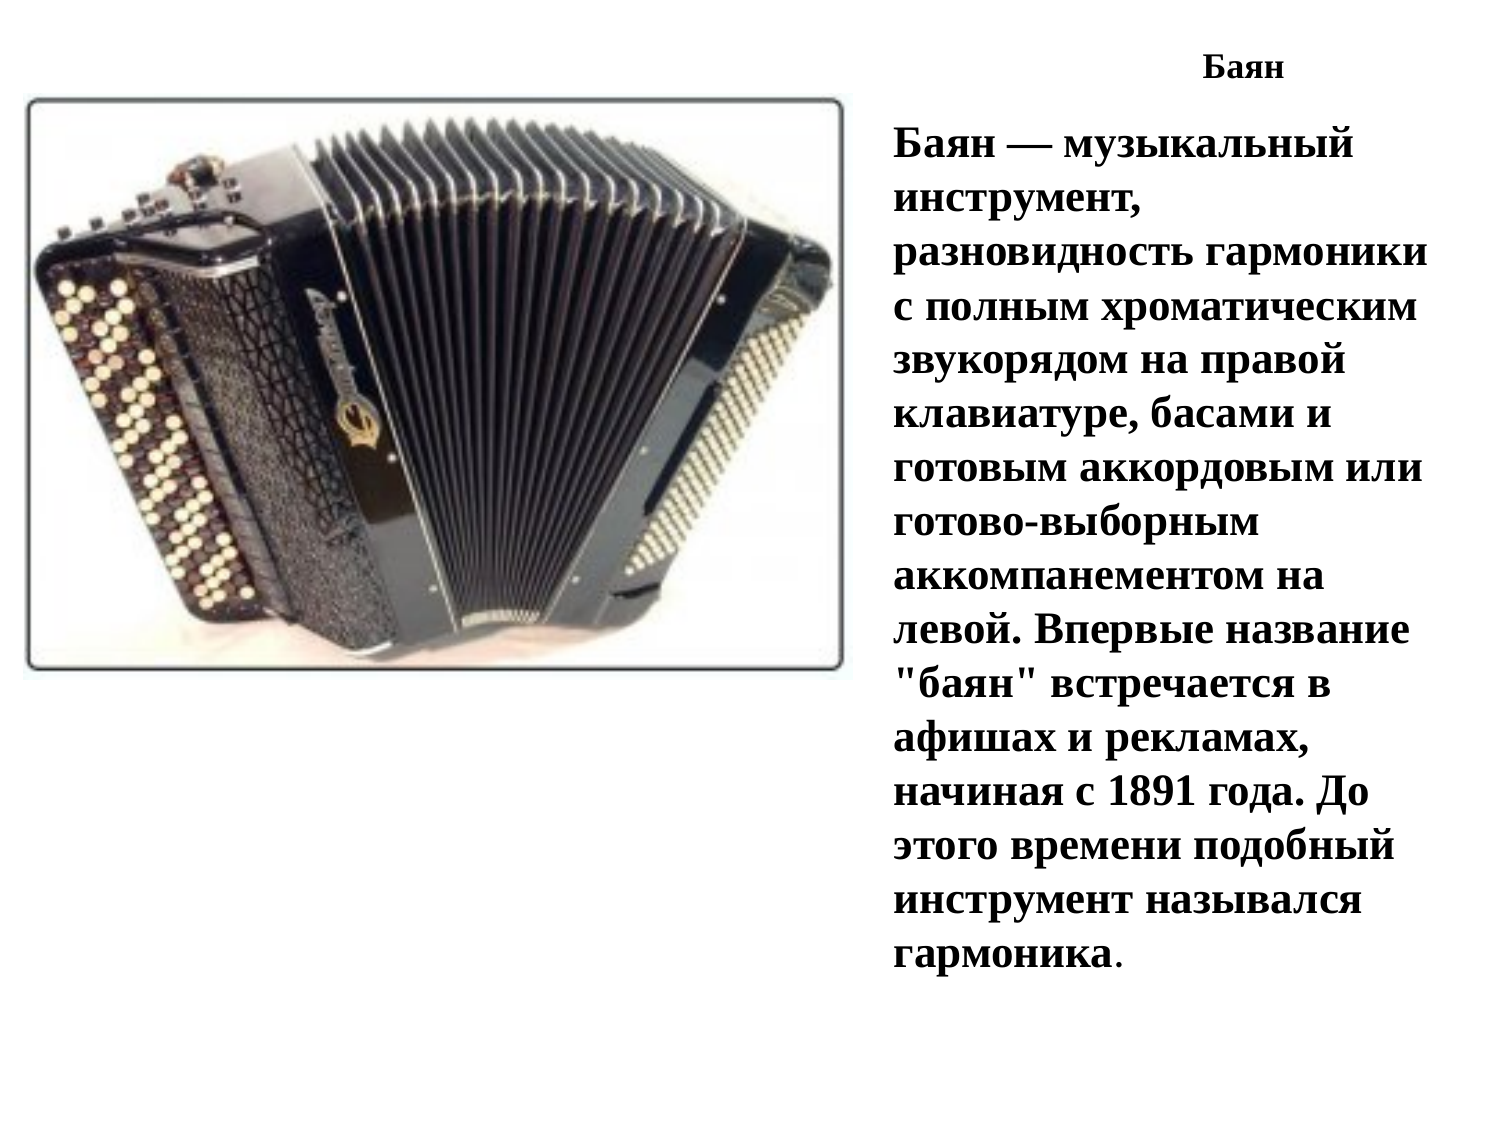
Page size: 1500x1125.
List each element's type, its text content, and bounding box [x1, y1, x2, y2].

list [23, 93, 853, 680]
title Баян [1037, 35, 1450, 94]
list Баян — музыкальный инструмент, разновидность гармоники с полным хроматическим звукорядом на правой клавиатуре, басами и готовым аккордовым или готово-выборным аккомпанементом на левой. Впервые название "баян" встречается в афишах и рекламах, начиная с 1891 года. До этого времени подобный инструмент назывался гармоника. [878, 105, 1450, 995]
